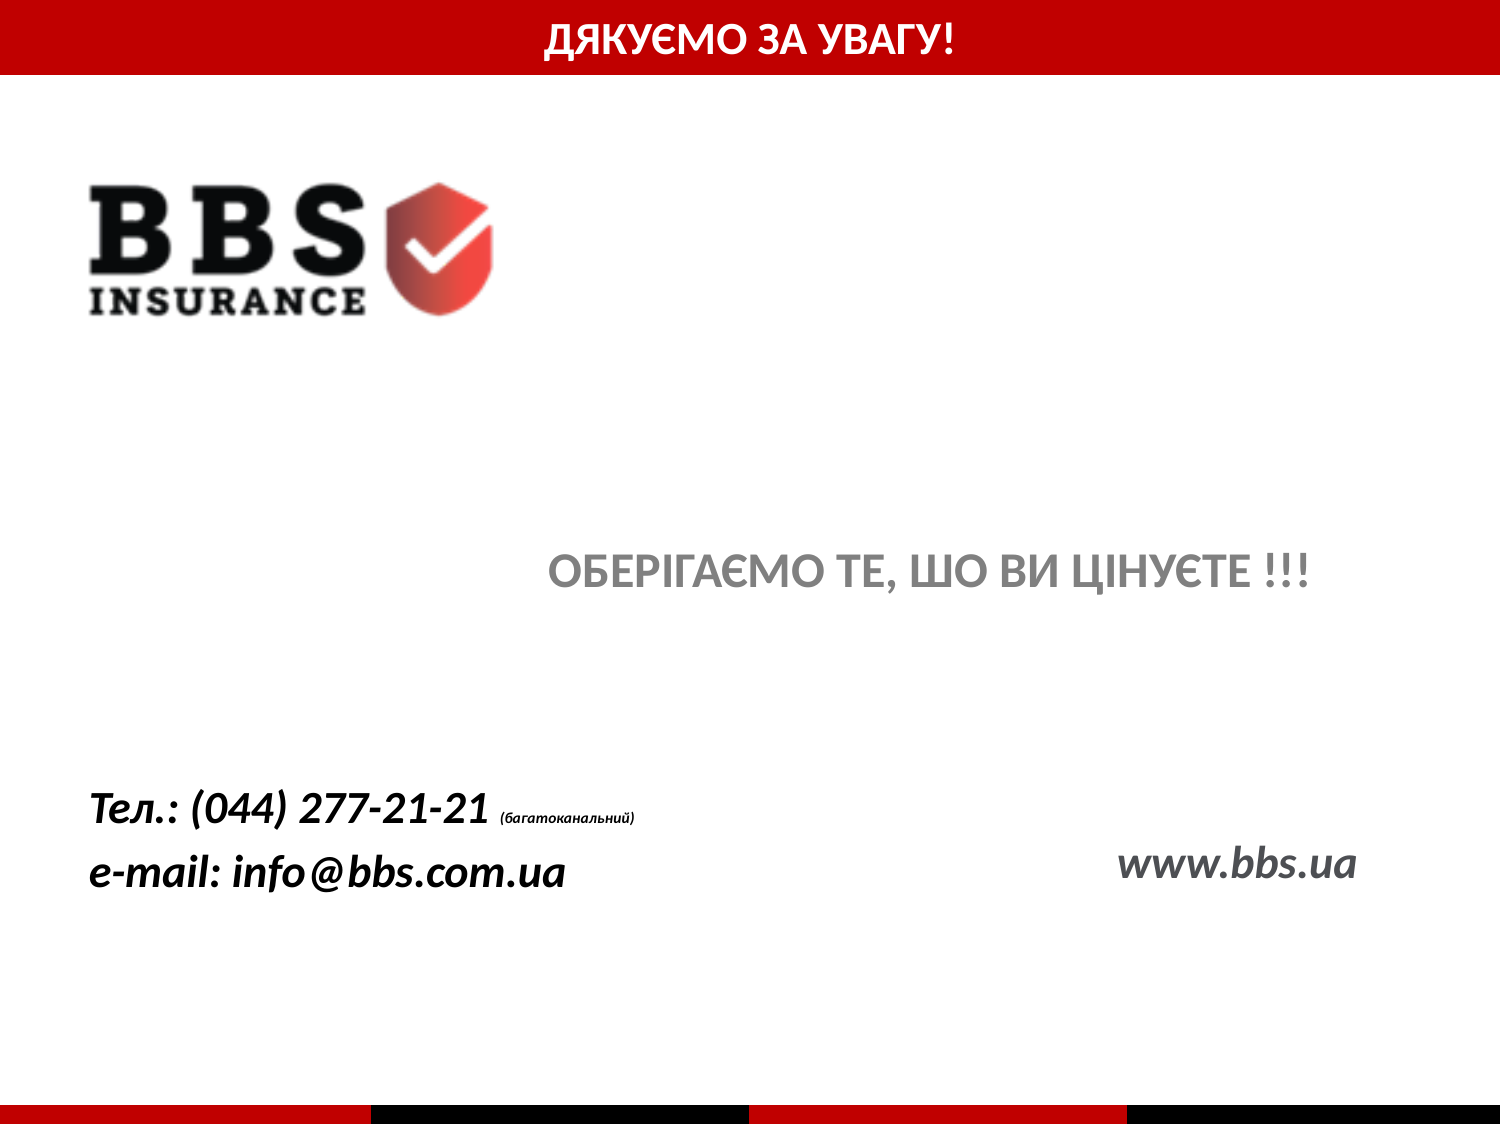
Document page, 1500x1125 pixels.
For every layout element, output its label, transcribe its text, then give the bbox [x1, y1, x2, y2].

text_box ДЯКУЄМО ЗА УВАГУ! [0, 0, 1500, 75]
text_box ОБЕРІГАЄМО ТЕ, ШО ВИ ЦІНУЄТЕ !!! [533, 529, 1405, 605]
text_box Тел.: (044) 277-21-21 (багатоканальний) e-mail: info@bbs.com.ua www.bbs.ua [73, 769, 1383, 952]
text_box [0, 1105, 1500, 1124]
picture [79, 172, 502, 327]
